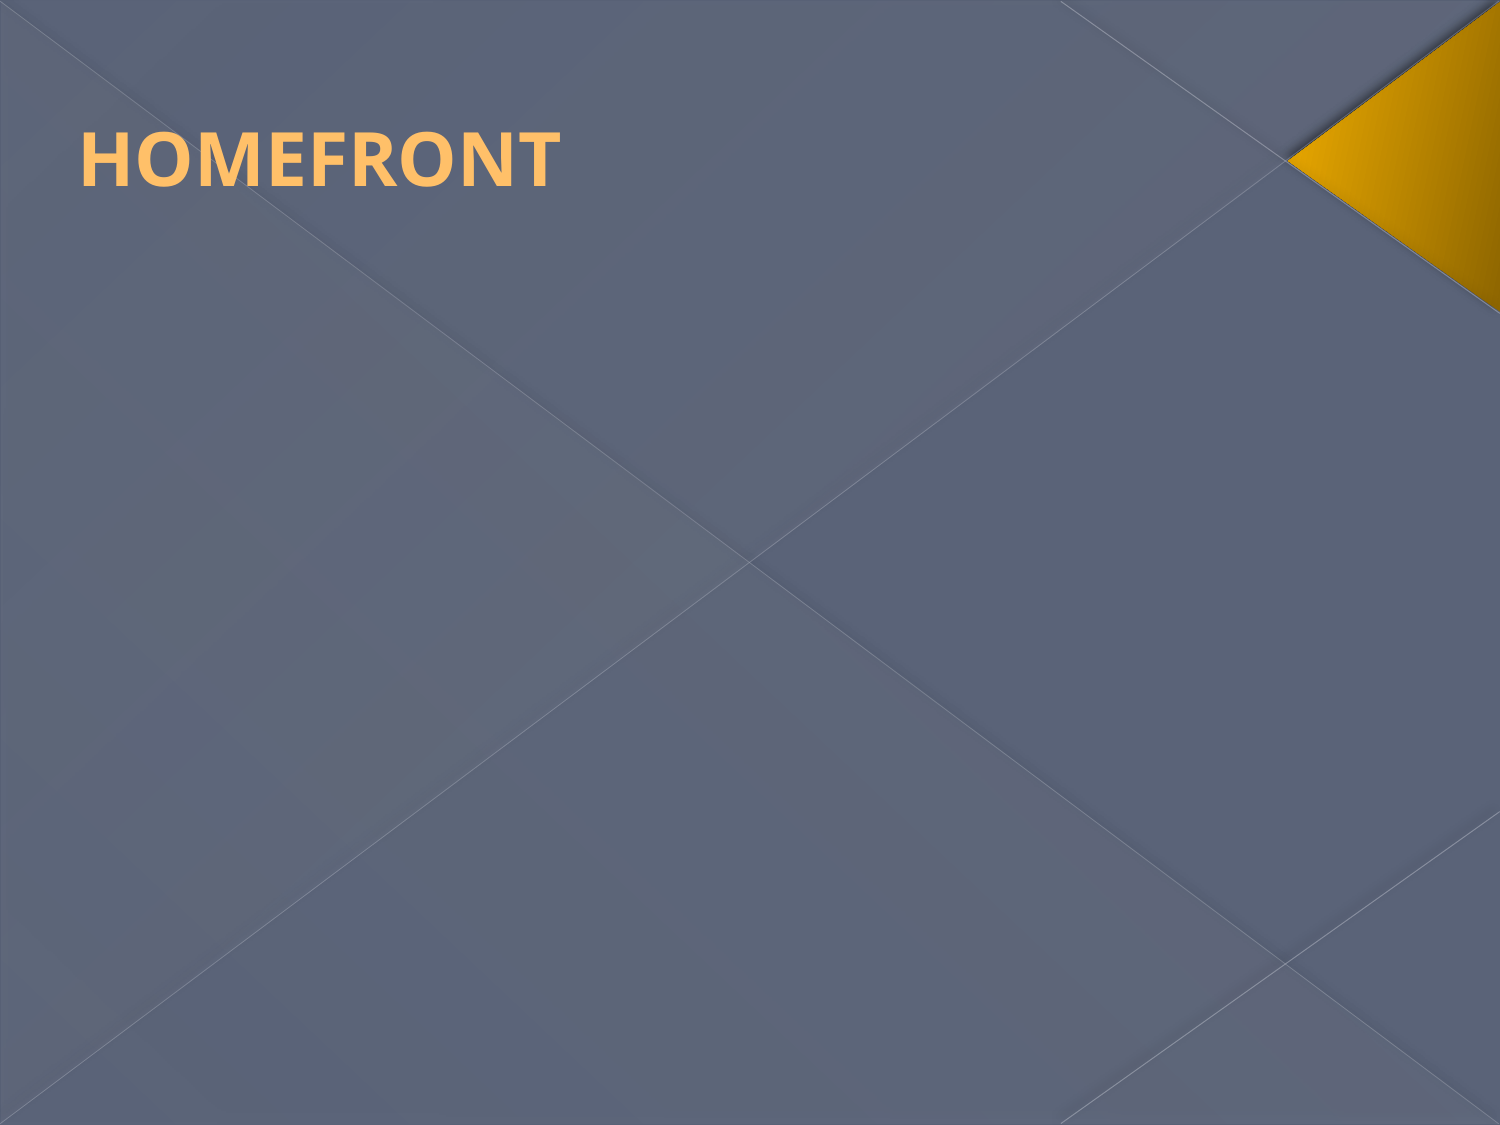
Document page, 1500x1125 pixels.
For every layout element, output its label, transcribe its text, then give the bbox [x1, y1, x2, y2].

title HOMEFRONT [62, 44, 1250, 268]
